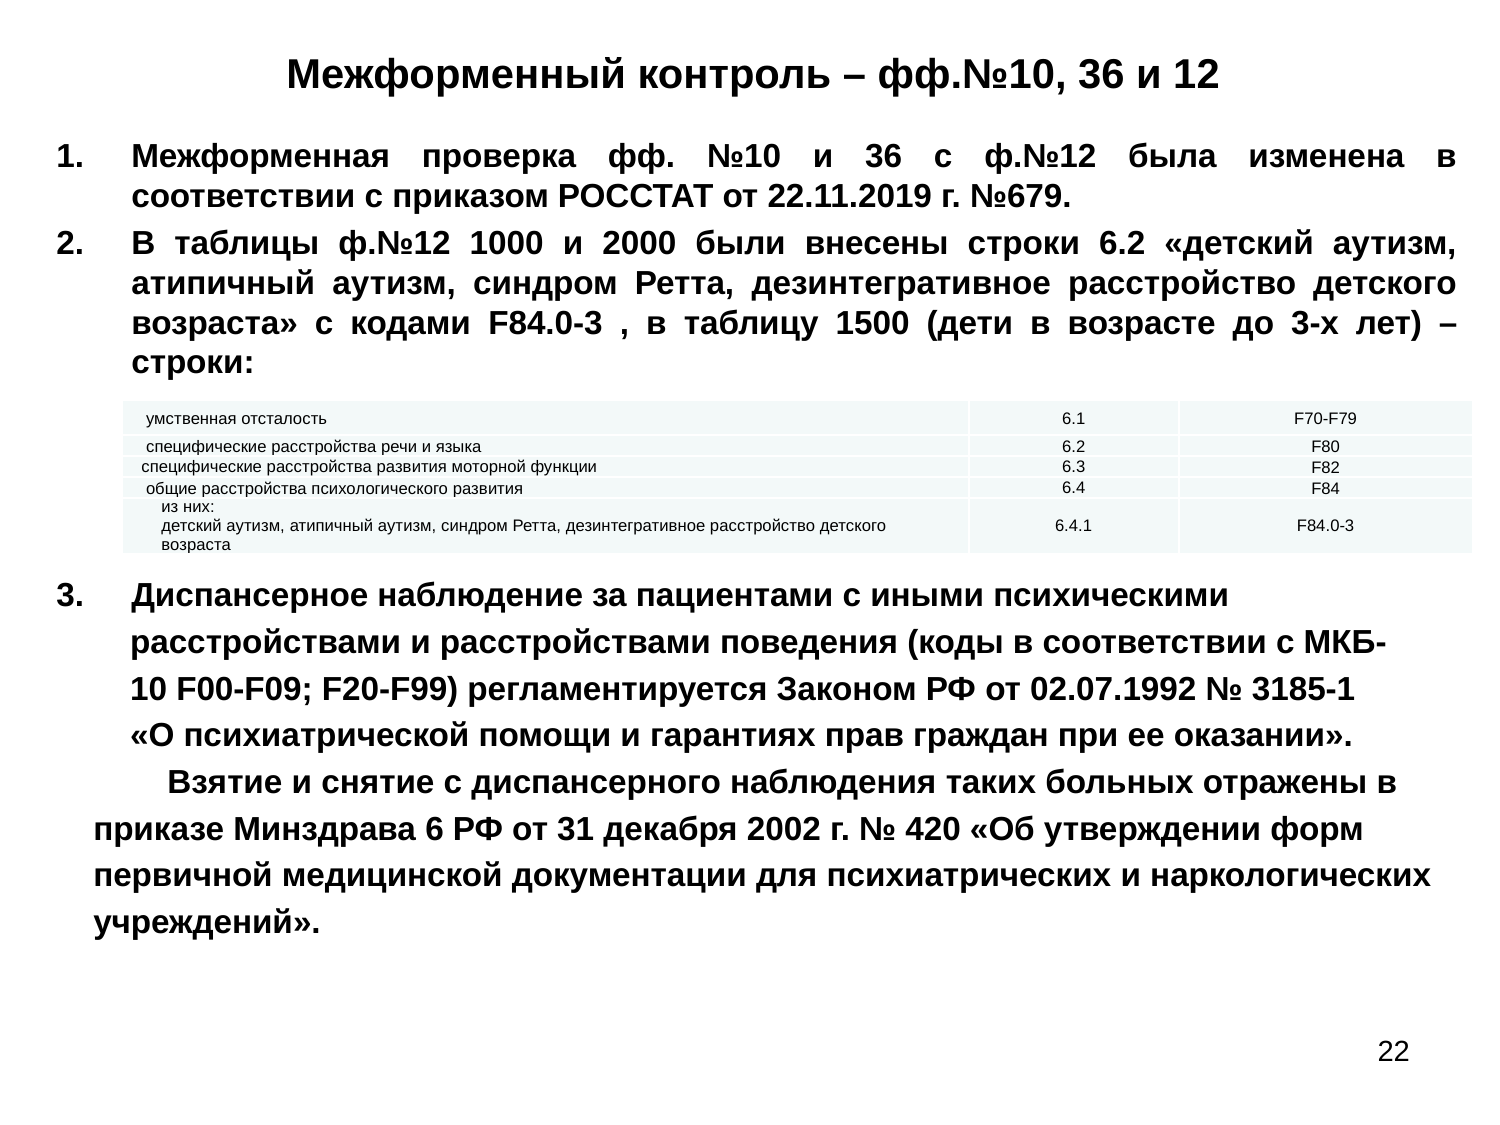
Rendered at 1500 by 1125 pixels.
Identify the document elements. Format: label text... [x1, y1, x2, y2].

table_cell специфические расстройства развития моторной функции [123, 457, 968, 476]
table_header F70-F79 [1180, 401, 1472, 434]
table_cell F82 [1180, 457, 1472, 476]
table_header умственная отсталость [123, 401, 968, 434]
table_cell 6.4 [970, 478, 1178, 497]
title Межформенный контроль – фф.№10, 36 и 12 [77, 30, 1429, 113]
table_cell 6.3 [970, 457, 1178, 476]
table_cell 6.4.1 [970, 499, 1178, 553]
table_cell F84.0-3 [1180, 499, 1472, 553]
table_cell 6.2 [970, 436, 1178, 455]
table_cell общие расстройства психологического развития [123, 478, 968, 497]
table_cell F84 [1180, 478, 1472, 497]
list Межформенная проверка фф. №10 и 36 с ф.№12 была изменена в соответствии с приказом РОССТАТ от 22.11.2019 г. №679. В таблицы ф.№12 1000 и 2000 были внесены строки 6.2 «детский аутизм, атипичный аутизм, синдром Ретта, дезинтегративное расстройство детского возраста» с кодами F84.0-3 , в таблицу 1500 (дети в возрасте до 3-х лет) – строки: Диспансерное наблюдение за пациентами с иными психическими расстройствами и расстройствами поведения (коды в соответствии с МКБ- 10 F00-F09; F20-F99) регламентируется Законом РФ от 02.07.1992 № 3185-1 «О психиатрической помощи и гарантиях прав граждан при ее оказании». Взятие и снятие с диспансерного наблюдения таких больных отражены в приказе Минздрава 6 РФ от 31 декабря 2002 г. № 420 «Об утверждении форм первичной медицинской документации для психиатрических и наркологических учреждений». [41, 126, 1474, 1036]
slide_number 22 [1074, 1024, 1425, 1103]
table_cell F80 [1180, 436, 1472, 455]
table_cell из них: детский аутизм, атипичный аутизм, синдром Ретта, дезинтегративное расстройство детского возраста [123, 499, 968, 553]
table_cell специфические расстройства речи и языка [123, 436, 968, 455]
table_header 6.1 [970, 401, 1178, 434]
